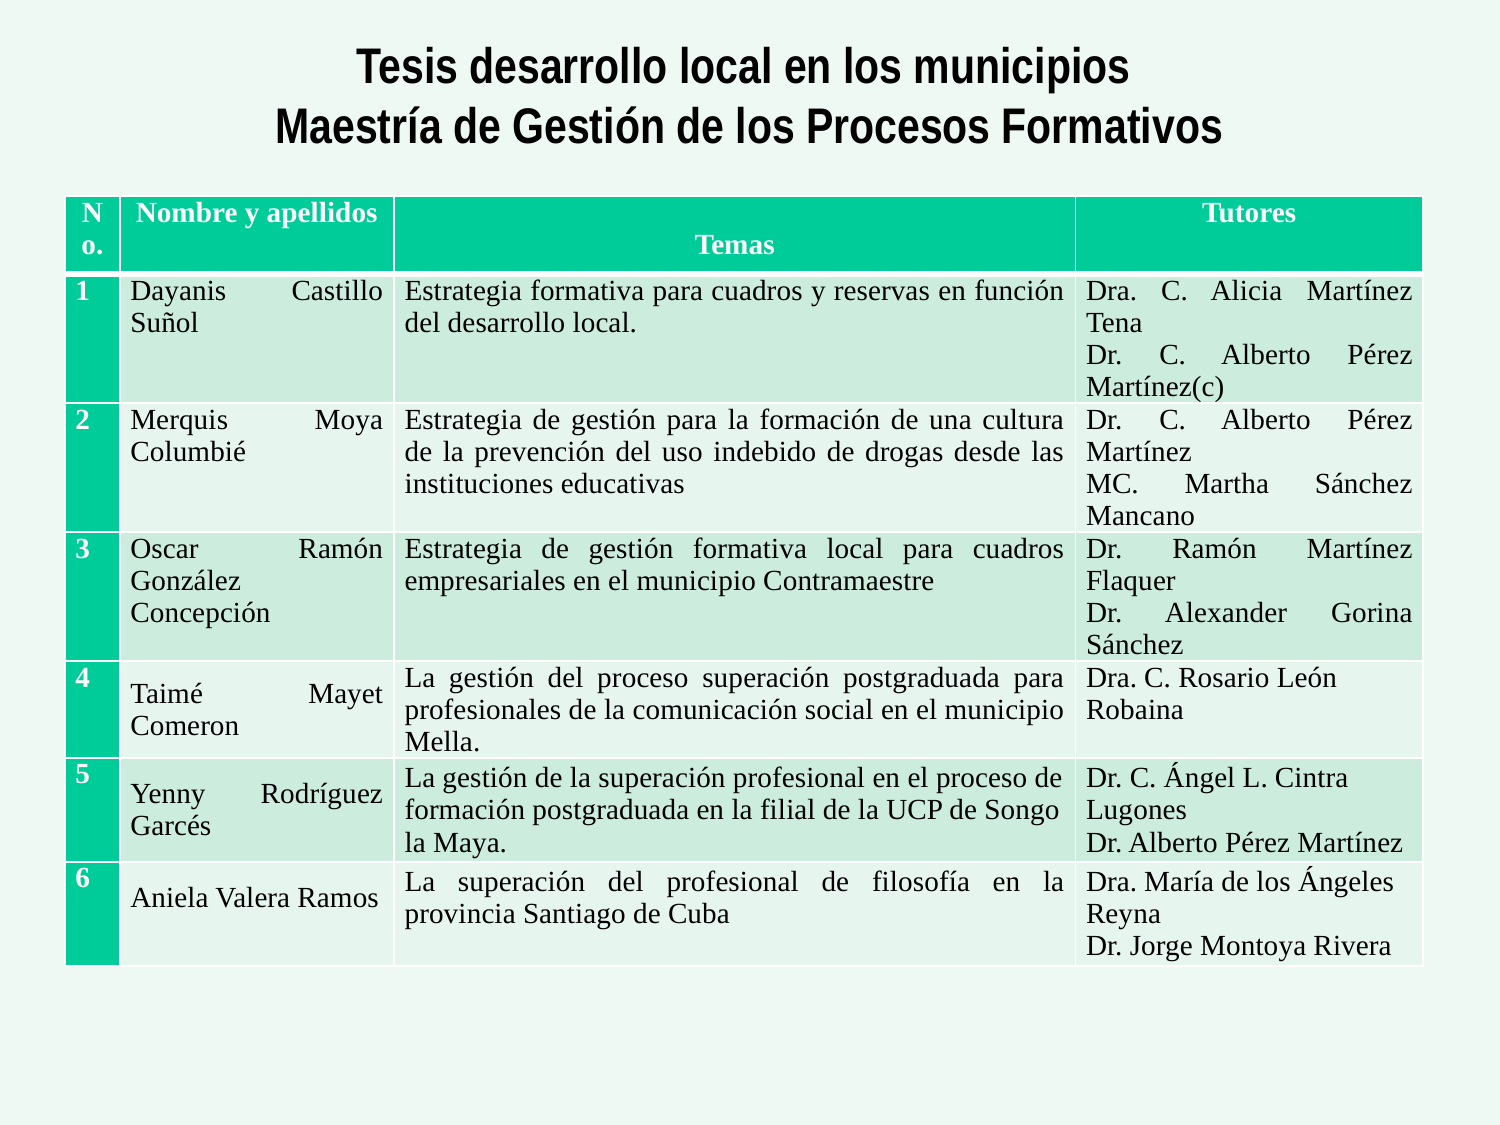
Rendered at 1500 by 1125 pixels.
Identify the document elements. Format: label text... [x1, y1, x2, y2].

table_cell 3 [66, 533, 119, 660]
table_cell 1 [66, 277, 119, 402]
table_header Tutores [1076, 197, 1422, 271]
table_header No. [66, 197, 119, 271]
table_cell Estrategia de gestión formativa local para cuadros empresariales en el municipio Contramaestre [395, 533, 1075, 660]
table_cell 5 [66, 759, 119, 861]
title Tesis desarrollo local en los municipios Maestría de Gestión de los Procesos Formativos [112, 0, 1388, 188]
table_cell Aniela Valera Ramos [121, 863, 393, 965]
table_cell Estrategia de gestión para la formación de una cultura de la prevención del uso indebido de drogas desde las instituciones educativas [395, 404, 1075, 531]
table_cell Yenny Rodríguez Garcés [121, 759, 393, 861]
table_cell Merquis Moya Columbié [121, 404, 393, 531]
table_header Nombre y apellidos [121, 197, 393, 271]
table_cell La gestión del proceso superación postgraduada para profesionales de la comunicación social en el municipio Mella. [395, 662, 1075, 757]
table_cell 6 [66, 863, 119, 965]
table_cell Dr. C. Ángel L. Cintra Lugones Dr. Alberto Pérez Martínez [1076, 759, 1422, 861]
table_cell La gestión de la superación profesional en el proceso de formación postgraduada en la filial de la UCP de Songo la Maya. [395, 759, 1075, 861]
table_cell La superación del profesional de filosofía en la provincia Santiago de Cuba [395, 863, 1075, 965]
table_header Temas [395, 197, 1075, 271]
table_cell Dayanis Castillo Suñol [121, 277, 393, 402]
table_cell Oscar Ramón González Concepción [121, 533, 393, 660]
table_cell Estrategia formativa para cuadros y reservas en función del desarrollo local. [395, 277, 1075, 402]
table_cell Taimé Mayet Comeron [121, 662, 393, 757]
table_cell Dra. C. Rosario León Robaina [1076, 662, 1422, 757]
table_cell Dr. Ramón Martínez Flaquer Dr. Alexander Gorina Sánchez [1076, 533, 1422, 660]
table_cell 2 [66, 404, 119, 531]
table_cell Dr. C. Alberto Pérez Martínez MC. Martha Sánchez Mancano [1076, 404, 1422, 531]
table_cell Dra. C. Alicia Martínez Tena Dr. C. Alberto Pérez Martínez(c) [1076, 277, 1422, 402]
table_cell 4 [66, 662, 119, 757]
table_cell Dra. María de los Ángeles Reyna Dr. Jorge Montoya Rivera [1076, 863, 1422, 965]
